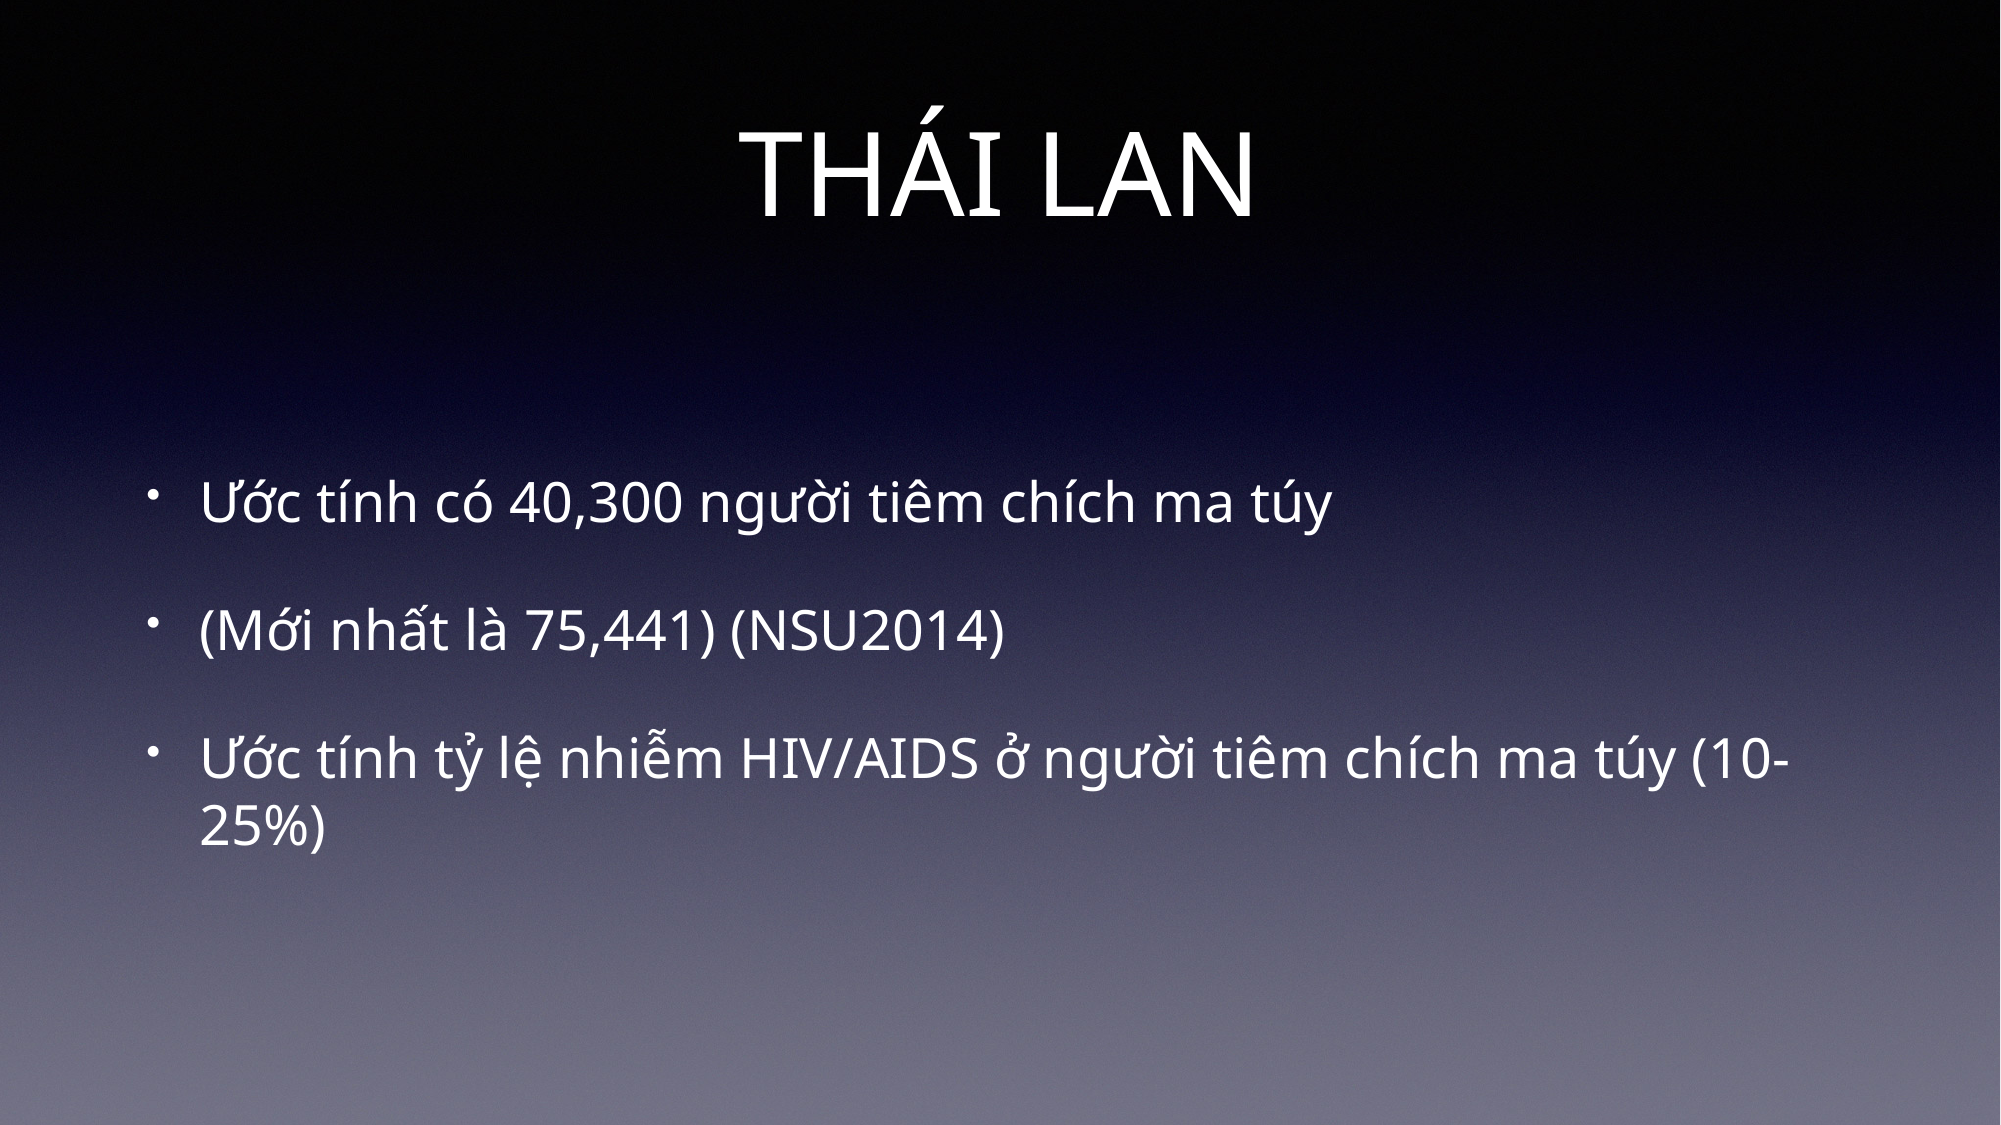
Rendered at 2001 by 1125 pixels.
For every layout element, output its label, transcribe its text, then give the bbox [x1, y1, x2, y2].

picture [0, 0, 2001, 1125]
title THÁI LAN [145, 46, 1854, 292]
list Ước tính có 40,300 người tiêm chích ma túy (Mới nhất là 75,441) (NSU2014) Ước tính tỷ lệ nhiễm HIV/AIDS ở người tiêm chích ma túy (10-25%) [145, 298, 1854, 1025]
